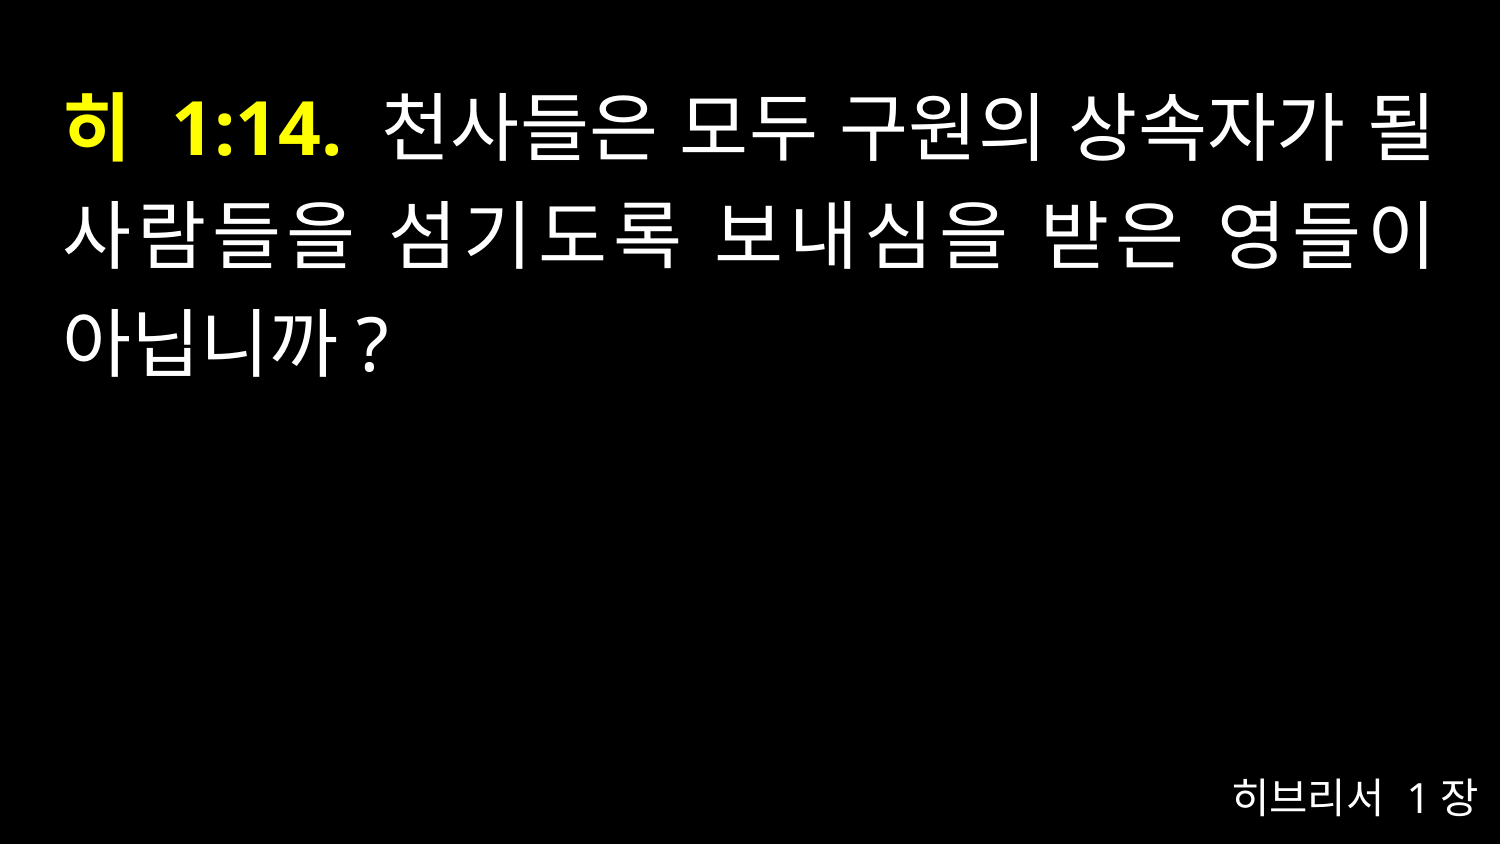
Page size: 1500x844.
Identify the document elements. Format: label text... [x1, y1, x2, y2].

title 히 1:14. 천사들은 모두 구원의 상속자가 될 사람들을 섬기도록 보내심을 받은 영들이 아닙니까? [0, 0, 1500, 844]
subtitle 히브리서 1장 [916, 770, 1500, 844]
